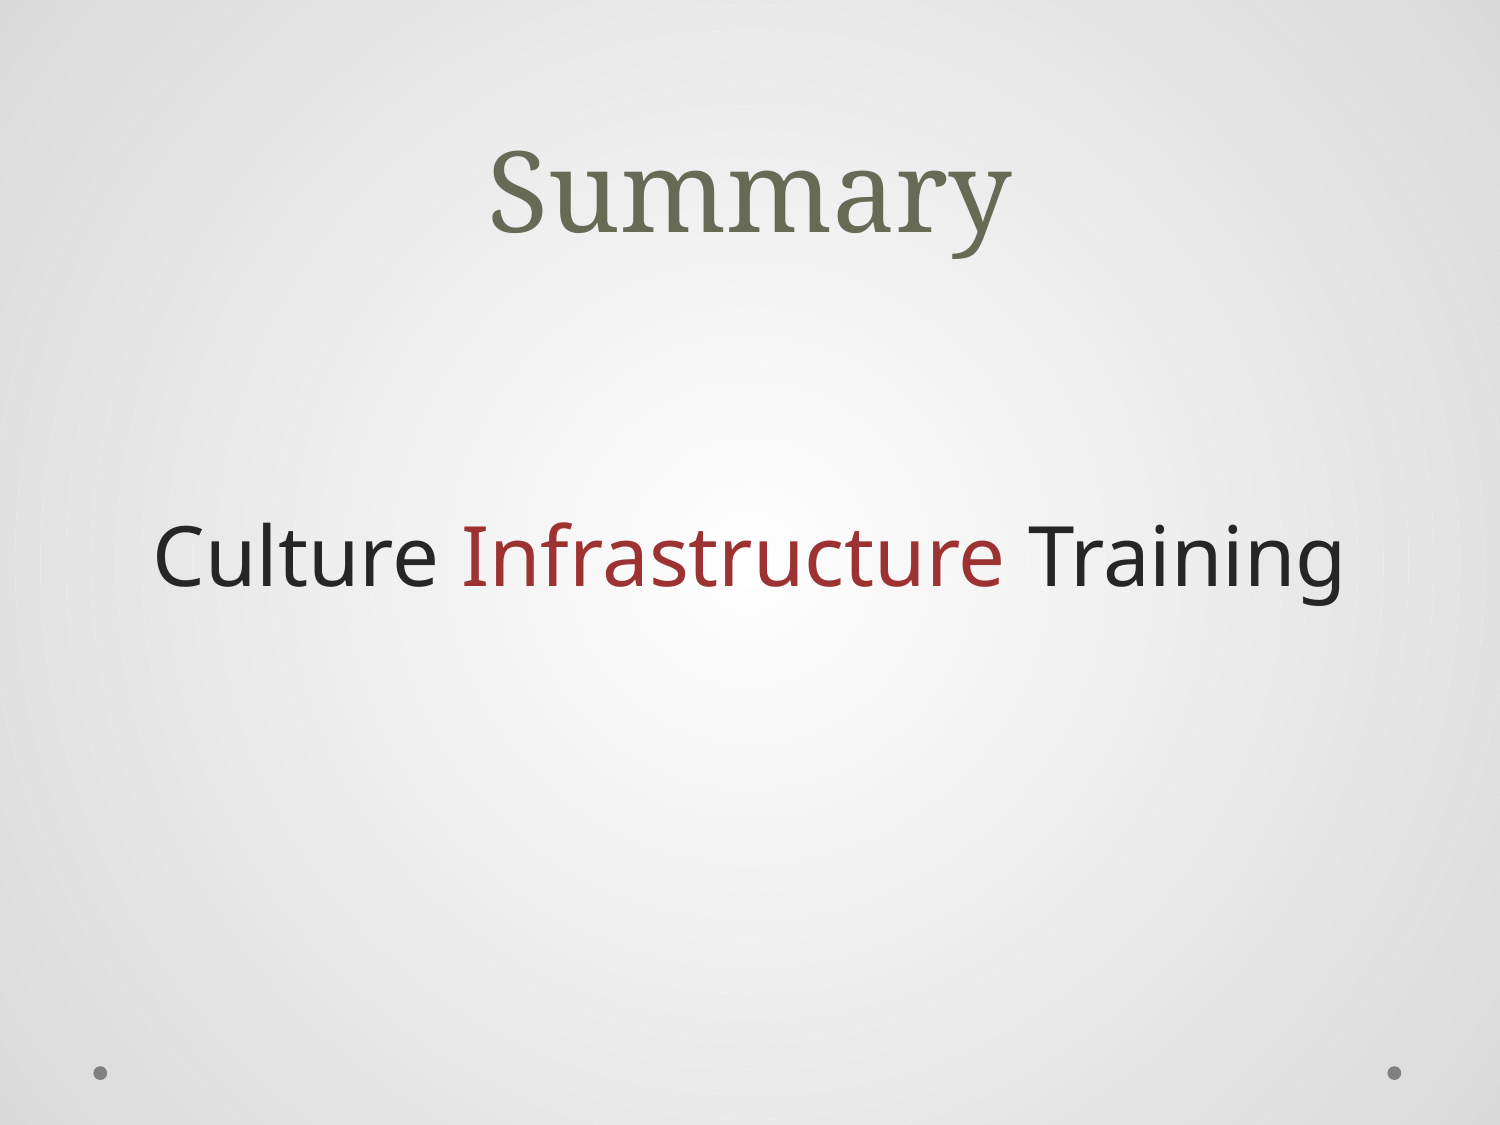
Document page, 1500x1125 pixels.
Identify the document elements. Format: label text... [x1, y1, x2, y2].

title Summary [75, 0, 1425, 262]
list Culture Infrastructure Training [75, 262, 1425, 1005]
